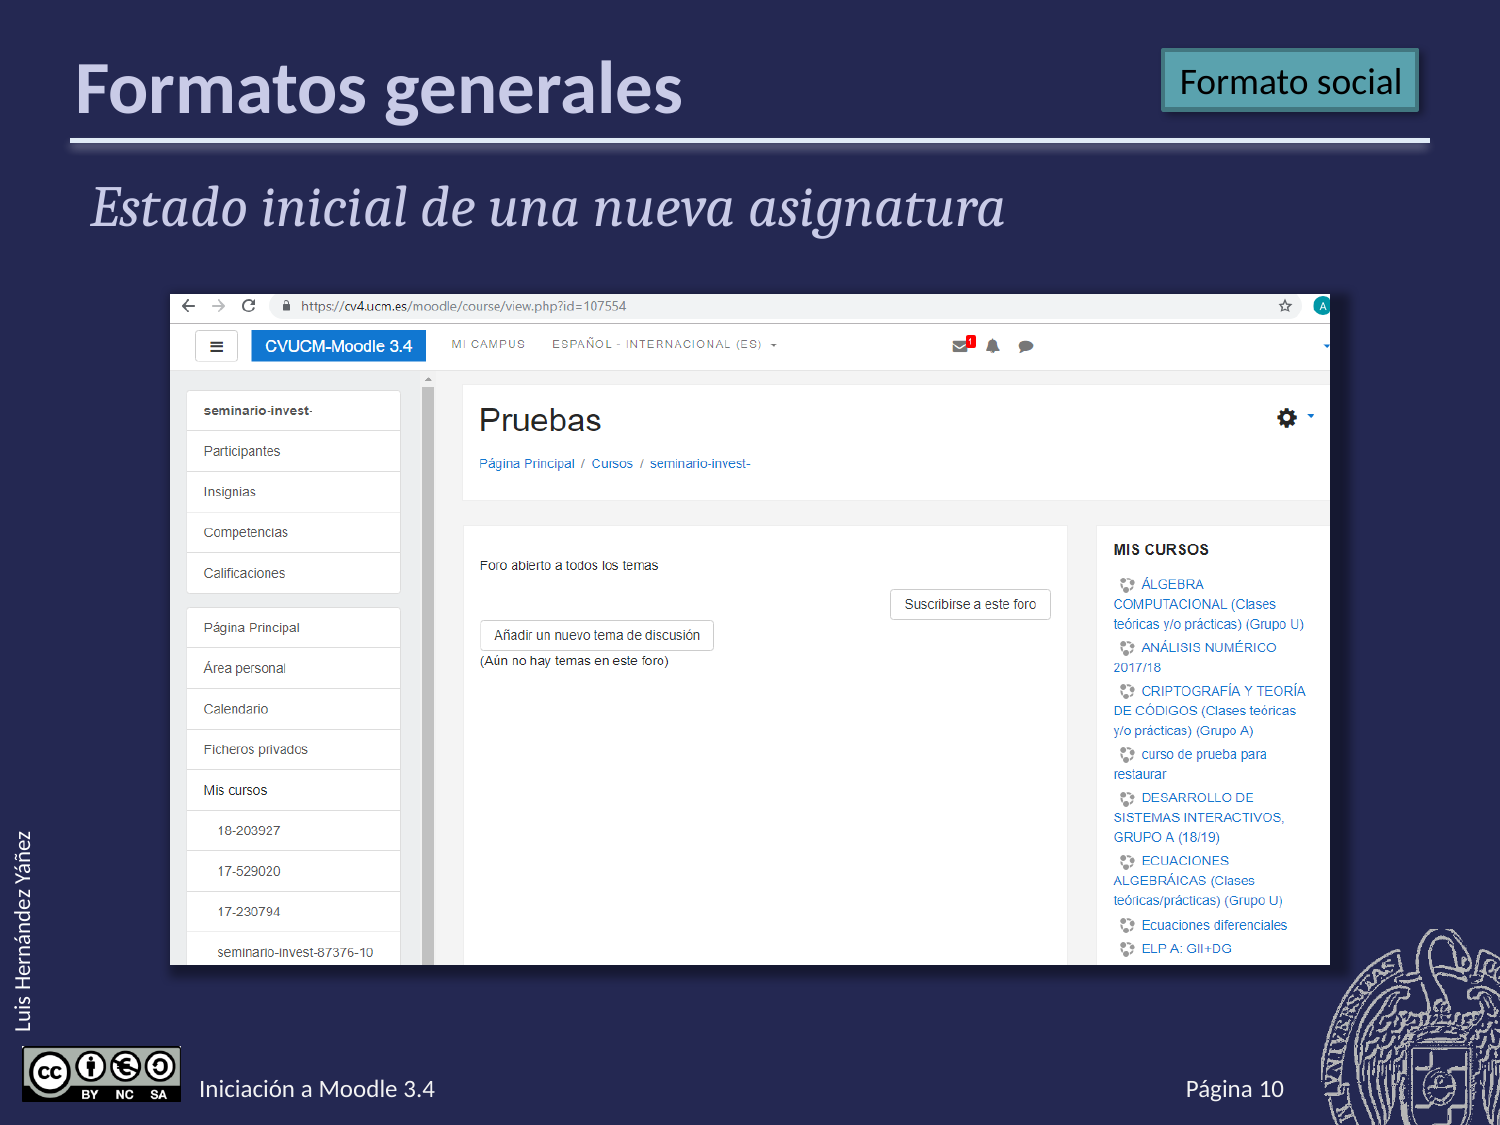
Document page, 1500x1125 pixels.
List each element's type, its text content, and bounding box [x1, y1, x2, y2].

title Formatos generales [75, 46, 1425, 129]
slide_number Página 9 [1136, 1042, 1285, 1103]
picture [170, 294, 1330, 965]
footer Iniciación a Moodle 3.4 [199, 1042, 1114, 1103]
picture [22, 1046, 181, 1102]
list Estado inicial de una nueva asignatura [75, 160, 1425, 1000]
picture [1321, 929, 1500, 1125]
text_box Formato social [1161, 48, 1419, 112]
